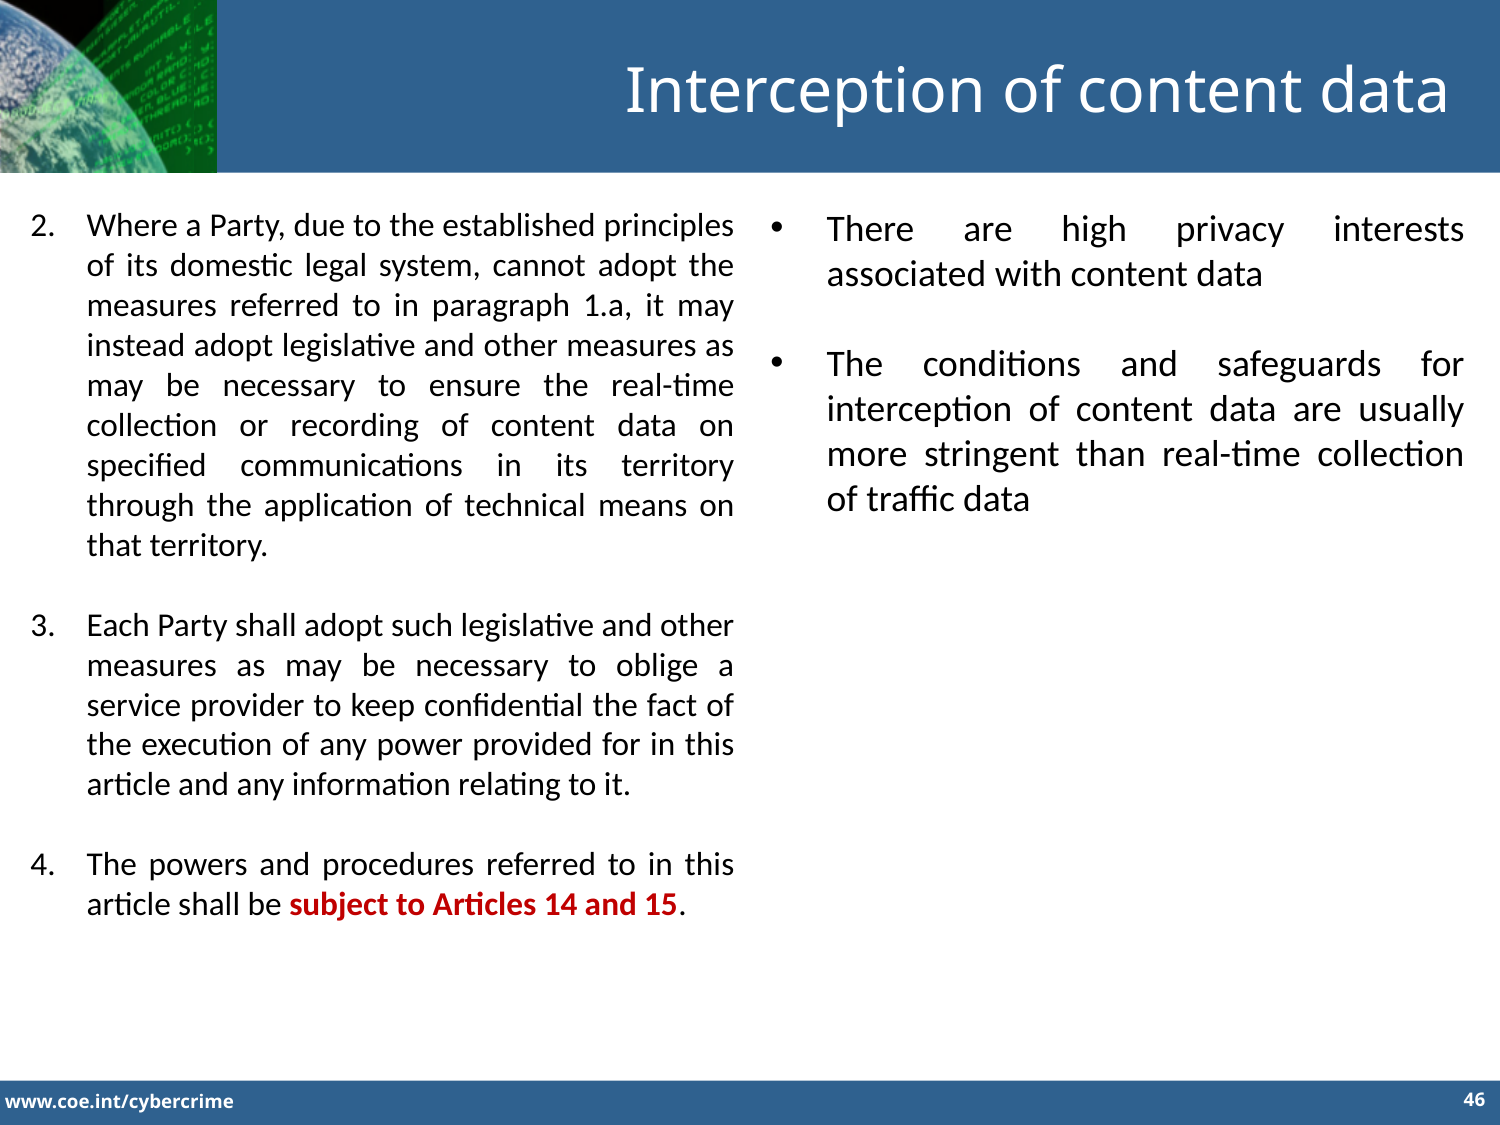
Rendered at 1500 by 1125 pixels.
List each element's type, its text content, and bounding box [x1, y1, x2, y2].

picture [0, 0, 217, 173]
text_box Where a Party, due to the established principles of its domestic legal system, cannot adopt the measures referred to in paragraph 1.a, it may instead adopt legislative and other measures as may be necessary to ensure the real-time collection or recording of content data on specified communications in its territory through the application of technical means on that territory. Each Party shall adopt such legislative and other measures as may be necessary to oblige a service provider to keep confidential the fact of the execution of any power provided for in this article and any information relating to it. The powers and procedures referred to in this article shall be subject to Articles 14 and 15. [15, 196, 750, 930]
text_box Interception of content data [230, 42, 1483, 133]
text_box There are high privacy interests associated with content data The conditions and safeguards for interception of content data are usually more stringent than real-time collection of traffic data [755, 196, 1480, 526]
